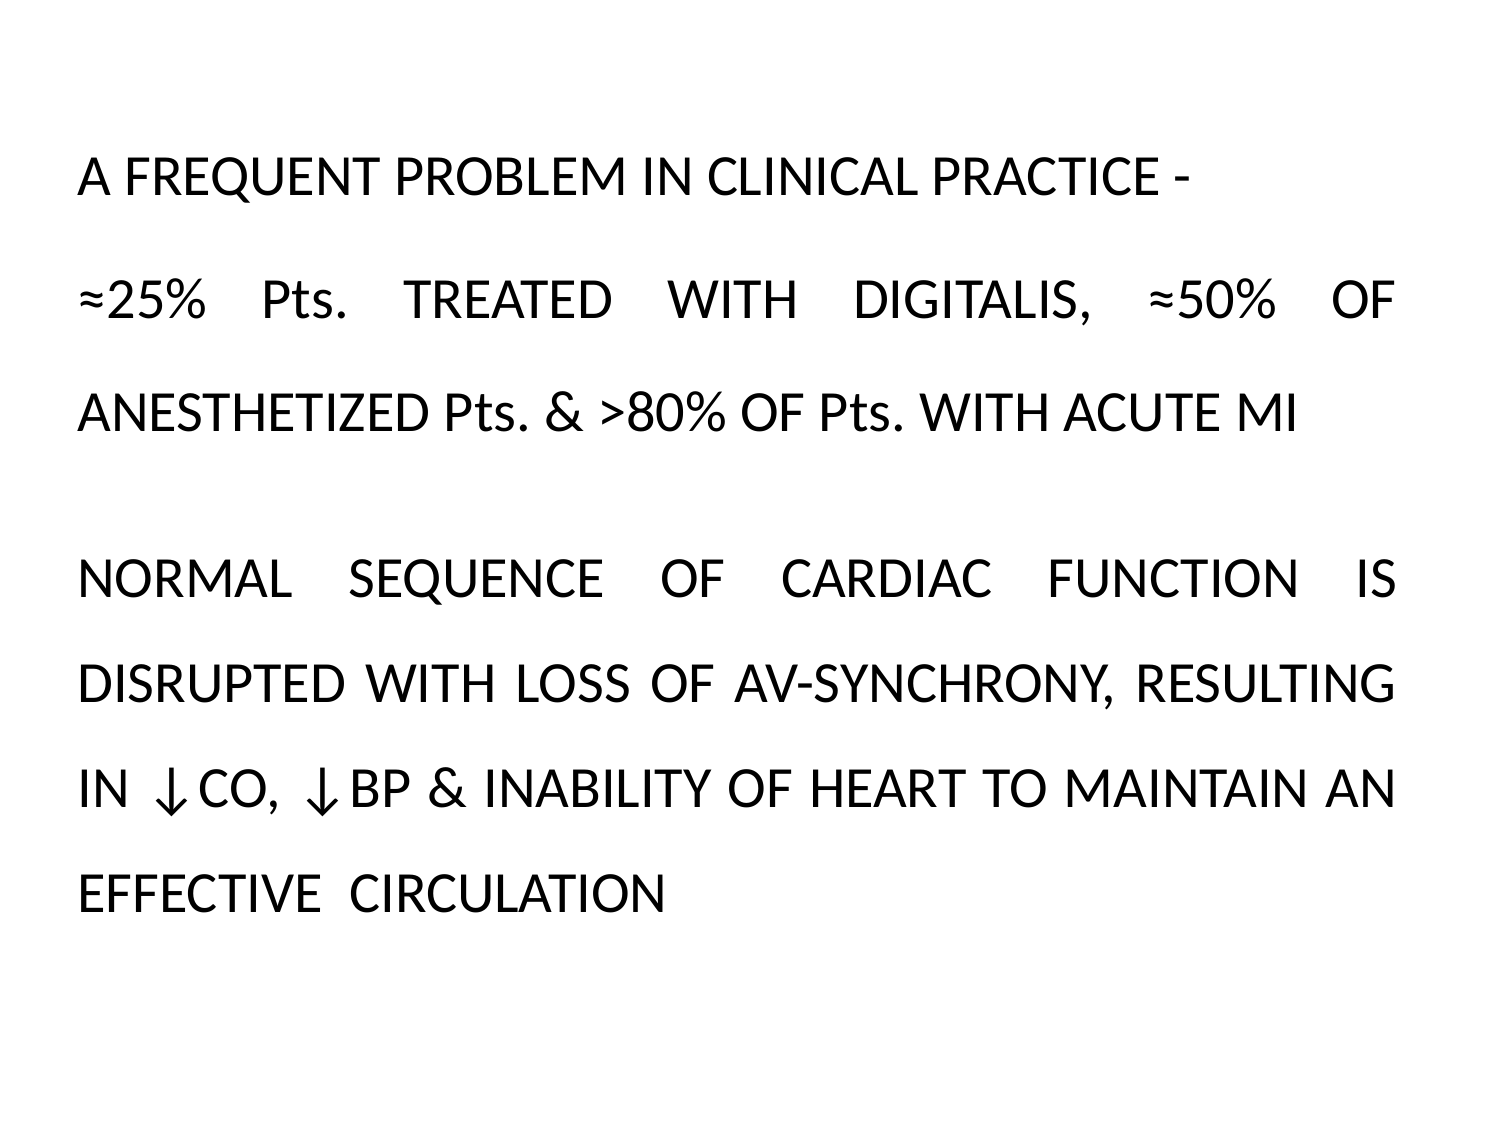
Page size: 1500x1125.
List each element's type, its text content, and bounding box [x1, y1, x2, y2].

list A FREQUENT PROBLEM IN CLINICAL PRACTICE - ≈25% Pts. TREATED WITH DIGITALIS, ≈50% OF ANESTHETIZED Pts. & >80% OF Pts. WITH ACUTE MI NORMAL SEQUENCE OF CARDIAC FUNCTION IS DISRUPTED WITH LOSS OF AV-SYNCHRONY, RESULTING IN ↓CO, ↓BP & INABILITY OF HEART TO MAINTAIN AN EFFECTIVE CIRCULATION [62, 87, 1413, 1063]
